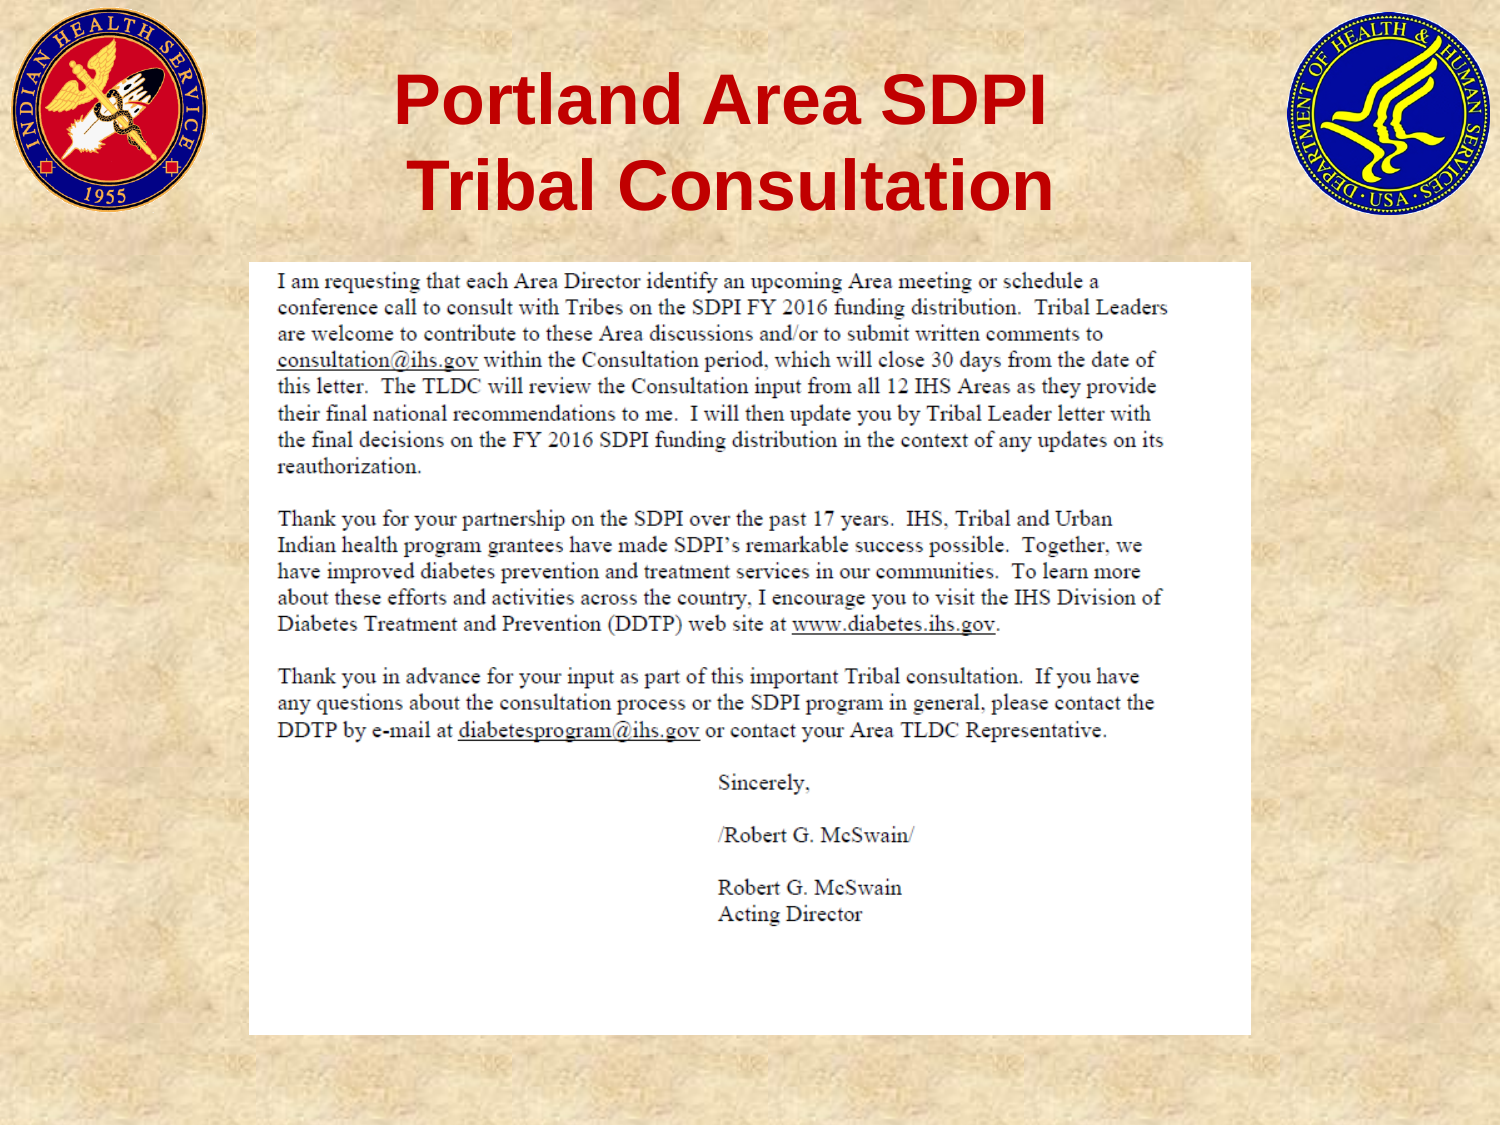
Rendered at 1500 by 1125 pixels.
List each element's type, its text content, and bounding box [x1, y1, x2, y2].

title Portland Area SDPI Tribal Consultation [254, 45, 1213, 233]
picture [0, 0, 1500, 1125]
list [249, 262, 1251, 1036]
